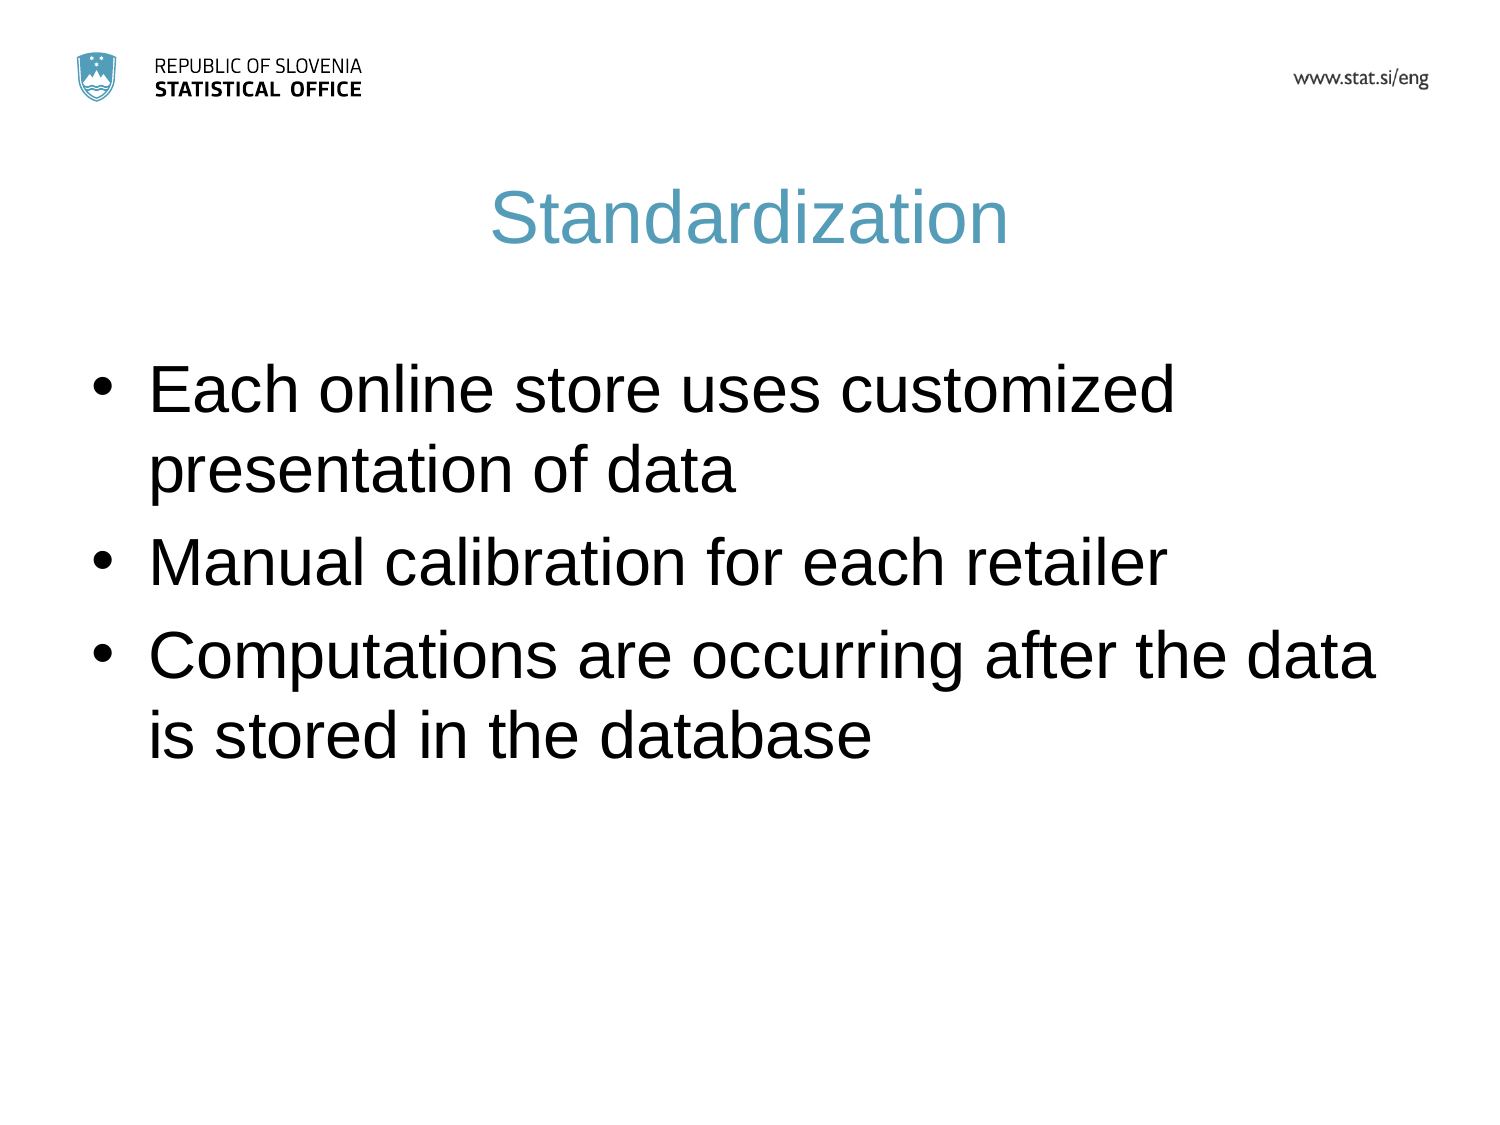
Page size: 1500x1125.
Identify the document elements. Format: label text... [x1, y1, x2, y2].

title Standardization [75, 113, 1425, 315]
picture [1293, 62, 1436, 92]
list Each online store uses customized presentation of data Manual calibration for each retailer Computations are occurring after the data is stored in the database [76, 338, 1424, 1000]
